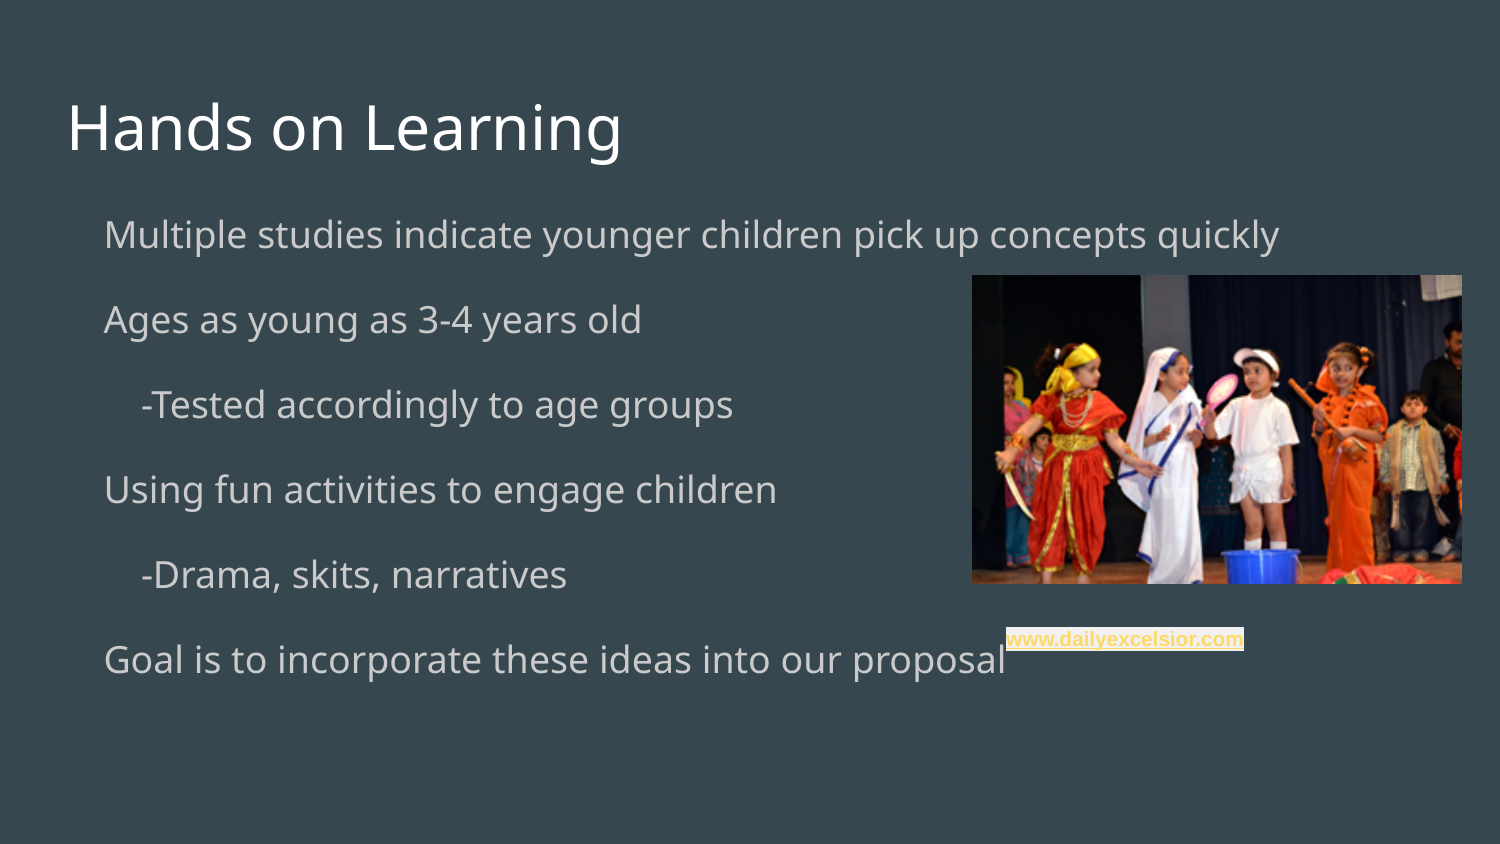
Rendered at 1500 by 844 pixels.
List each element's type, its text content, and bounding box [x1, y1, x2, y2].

text_box www.dailyexcelsior.com [991, 610, 1500, 729]
picture [971, 275, 1462, 585]
title Hands on Learning [51, 72, 1449, 167]
list Multiple studies indicate younger children pick up concepts quickly Ages as young as 3-4 years old -Tested accordingly to age groups Using fun activities to engage children -Drama, skits, narratives Goal is to incorporate these ideas into our proposal [51, 189, 1449, 750]
